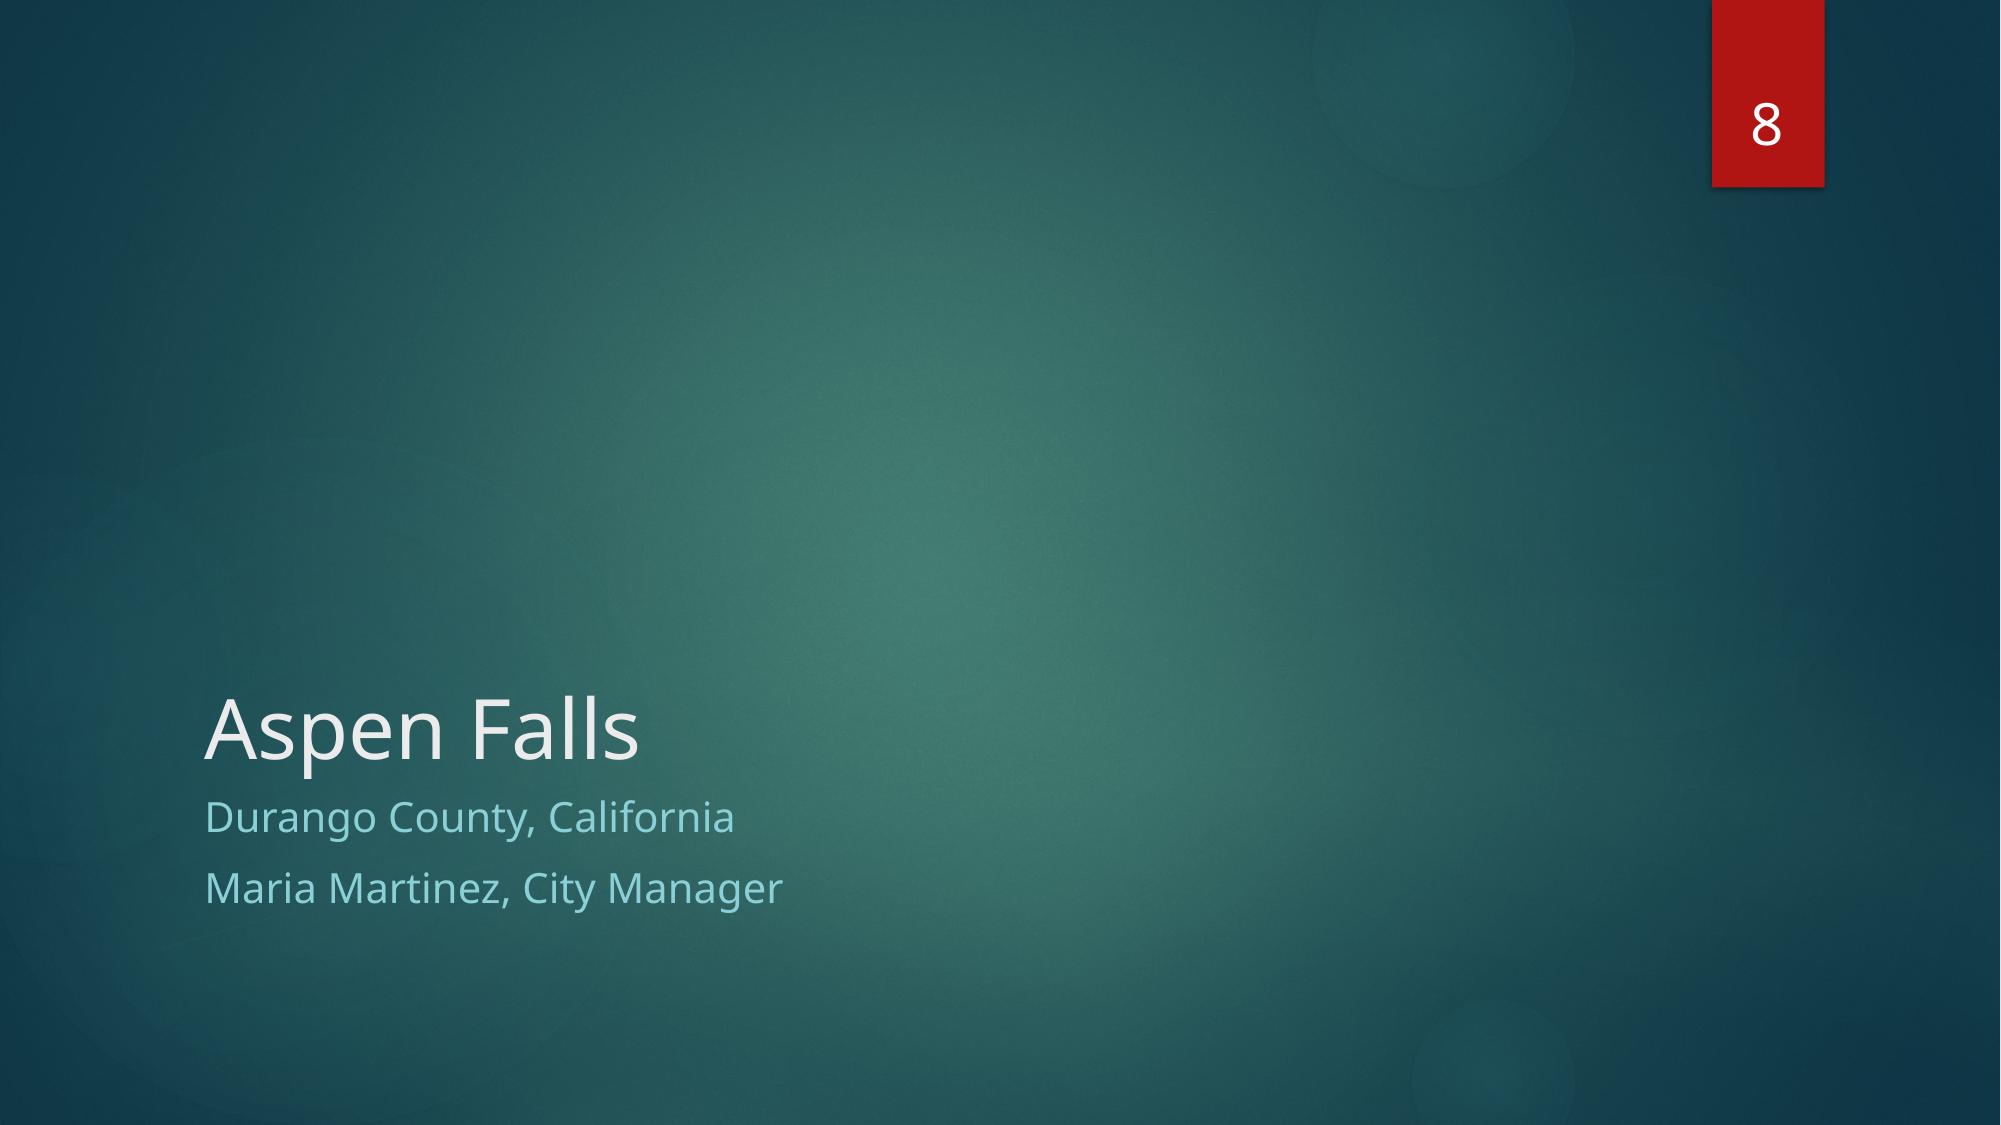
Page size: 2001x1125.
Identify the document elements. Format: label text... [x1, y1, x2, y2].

slide_number 8 [1698, 48, 1836, 175]
title Aspen Falls [189, 512, 1638, 783]
list Durango County, California Maria Martinez, City Manager [189, 783, 1638, 925]
